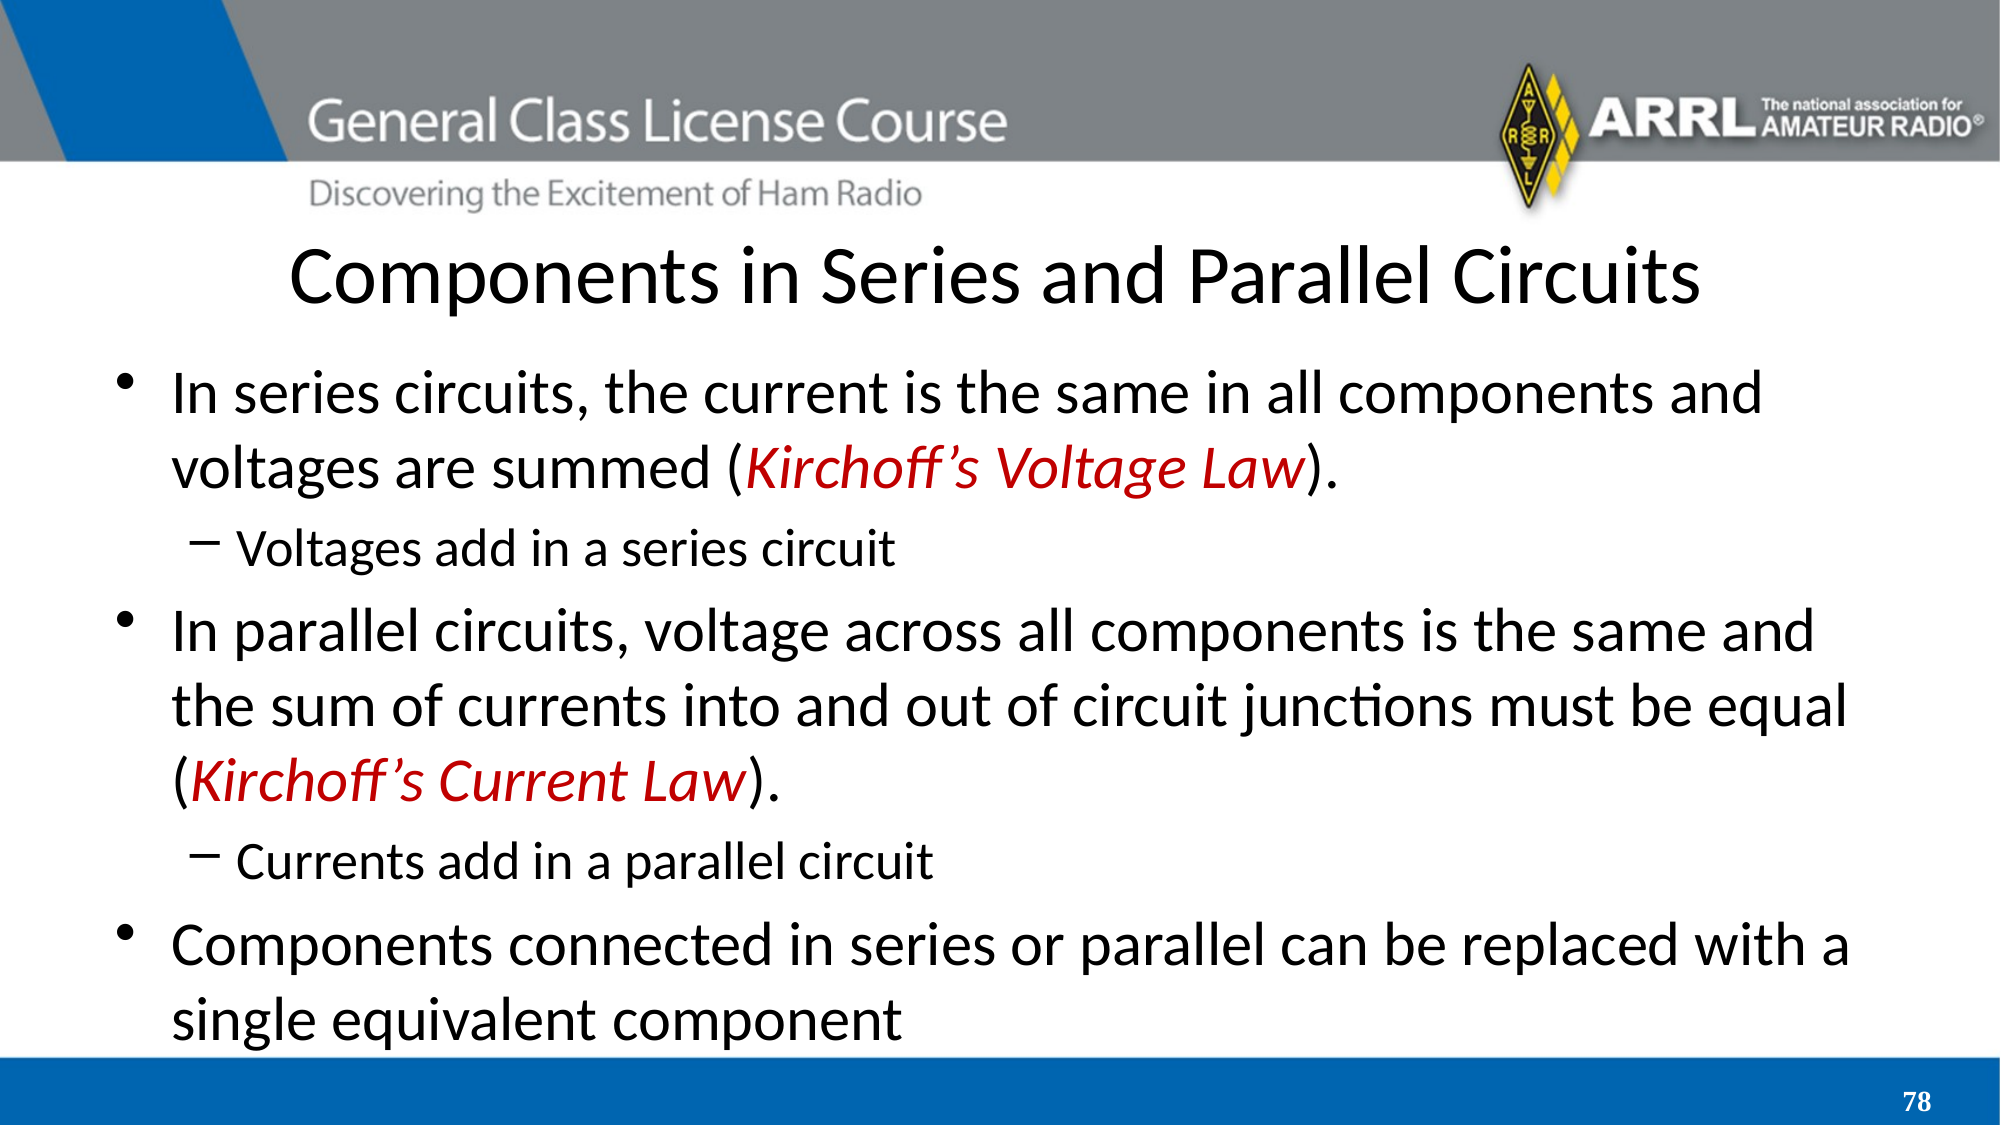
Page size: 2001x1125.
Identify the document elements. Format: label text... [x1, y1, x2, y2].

picture [0, 0, 2001, 1125]
list In series circuits, the current is the same in all components and voltages are summed (Kirchoff’s Voltage Law). Voltages add in a series circuit In parallel circuits, voltage across all components is the same and the sum of currents into and out of circuit junctions must be equal (Kirchoff’s Current Law). Currents add in a parallel circuit Components connected in series or parallel can be replaced with a single equivalent component [99, 343, 1900, 1063]
title Components in Series and Parallel Circuits [96, 212, 1897, 356]
